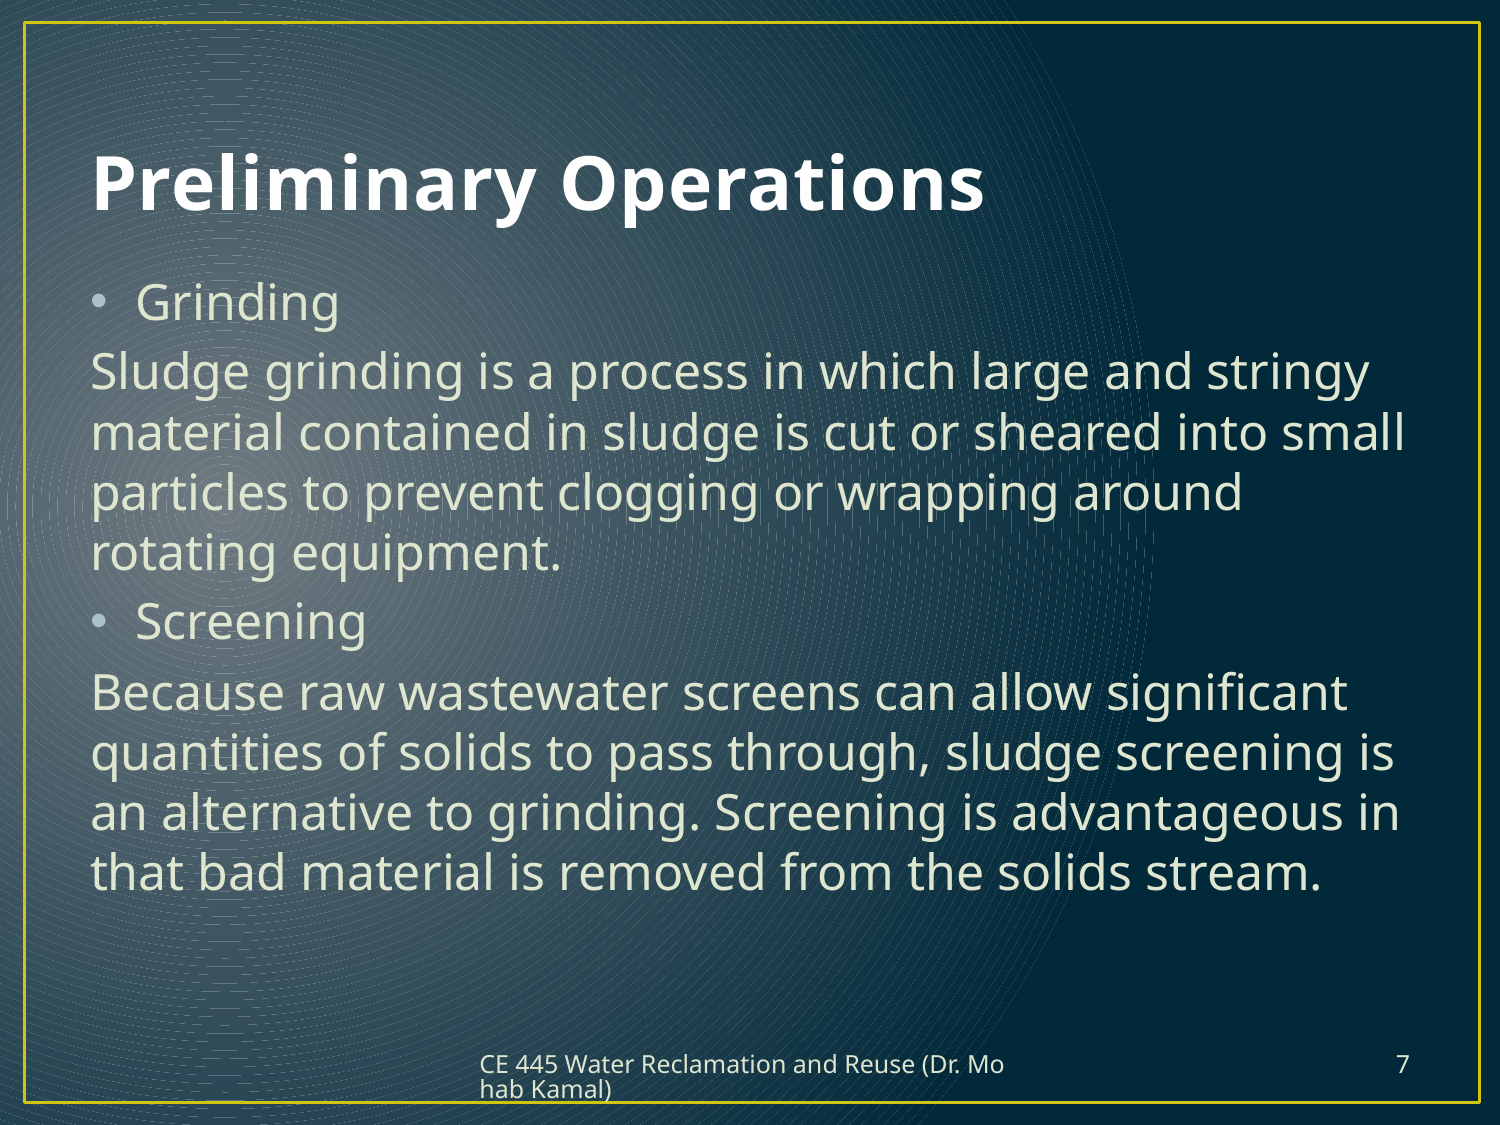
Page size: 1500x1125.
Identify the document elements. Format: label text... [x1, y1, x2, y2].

title Preliminary Operations [75, 45, 1425, 233]
slide_number 7 [1074, 1035, 1425, 1096]
footer CE 445 Water Reclamation and Reuse (Dr. Mohab Kamal) [464, 1035, 1036, 1096]
list Grinding Sludge grinding is a process in which large and stringy material contained in sludge is cut or sheared into small particles to prevent clogging or wrapping around rotating equipment. Screening Because raw wastewater screens can allow significant quantities of solids to pass through, sludge screening is an alternative to grinding. Screening is advantageous in that bad material is removed from the solids stream. [75, 262, 1425, 1005]
